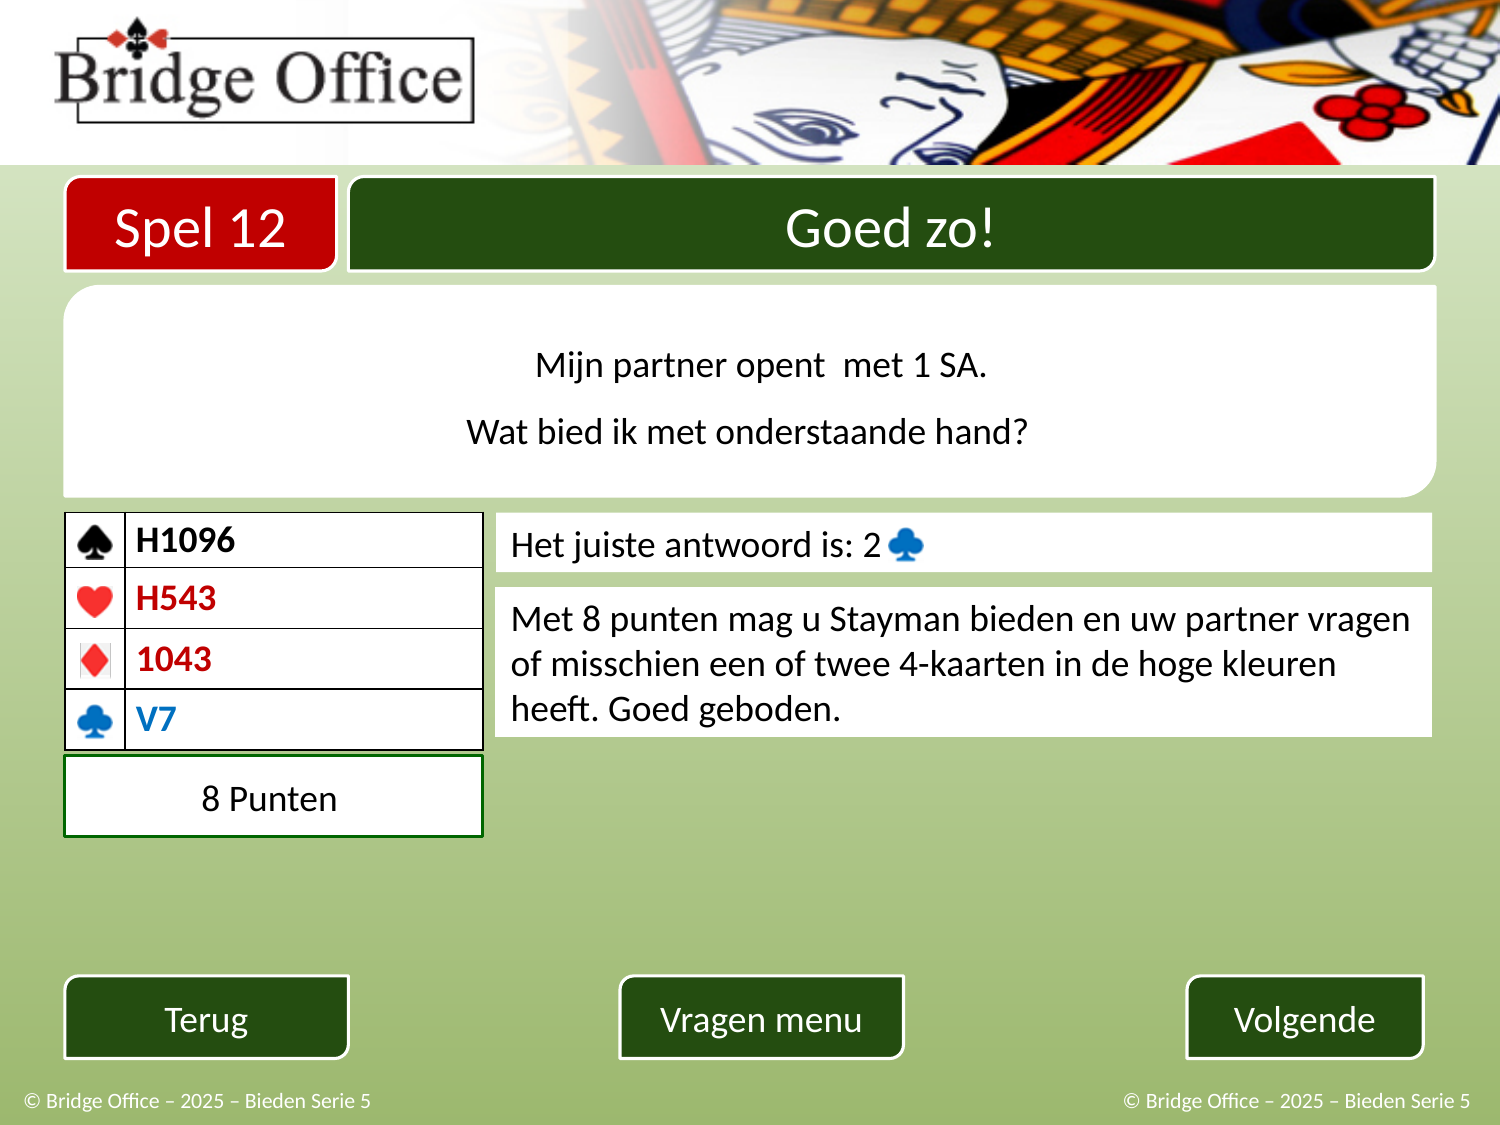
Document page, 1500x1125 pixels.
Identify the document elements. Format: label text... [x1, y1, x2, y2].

table_cell [66, 629, 124, 688]
table_cell V7 [126, 690, 482, 749]
table_cell [66, 690, 124, 749]
text_box Terug [63, 974, 350, 1061]
picture [77, 703, 114, 740]
picture [888, 527, 925, 563]
picture [77, 585, 114, 618]
text_box Spel 12 [63, 179, 339, 273]
text_box Vragen menu [618, 974, 906, 1061]
table_header [66, 513, 124, 567]
text_box Mijn partner opent met 1 SA. [508, 332, 1015, 393]
text_box Goed zo! [346, 179, 1437, 273]
text_box Volgende [1185, 974, 1425, 1061]
table_header H1096 [126, 513, 482, 567]
text_box Het juiste antwoord is: 2 [496, 512, 1433, 573]
picture [77, 524, 114, 561]
text_box © Bridge Office – 2025 – Bieden Serie 5 [1107, 1079, 1500, 1121]
text_box 8 Punten [63, 754, 484, 838]
text_box Wat bied ik met onderstaande hand? [451, 399, 1072, 460]
text_box Met 8 punten mag u Stayman bieden en uw partner vragen of misschien een of twee 4-kaarten in de hoge kleuren heeft. Goed geboden. [495, 587, 1432, 737]
table_cell [66, 568, 124, 628]
table_cell 1043 [126, 629, 482, 688]
picture [0, 0, 1500, 166]
text_box [63, 284, 1437, 498]
picture [77, 643, 114, 679]
table_cell H543 [126, 568, 482, 628]
text_box © Bridge Office – 2025 – Bieden Serie 5 [8, 1079, 393, 1121]
